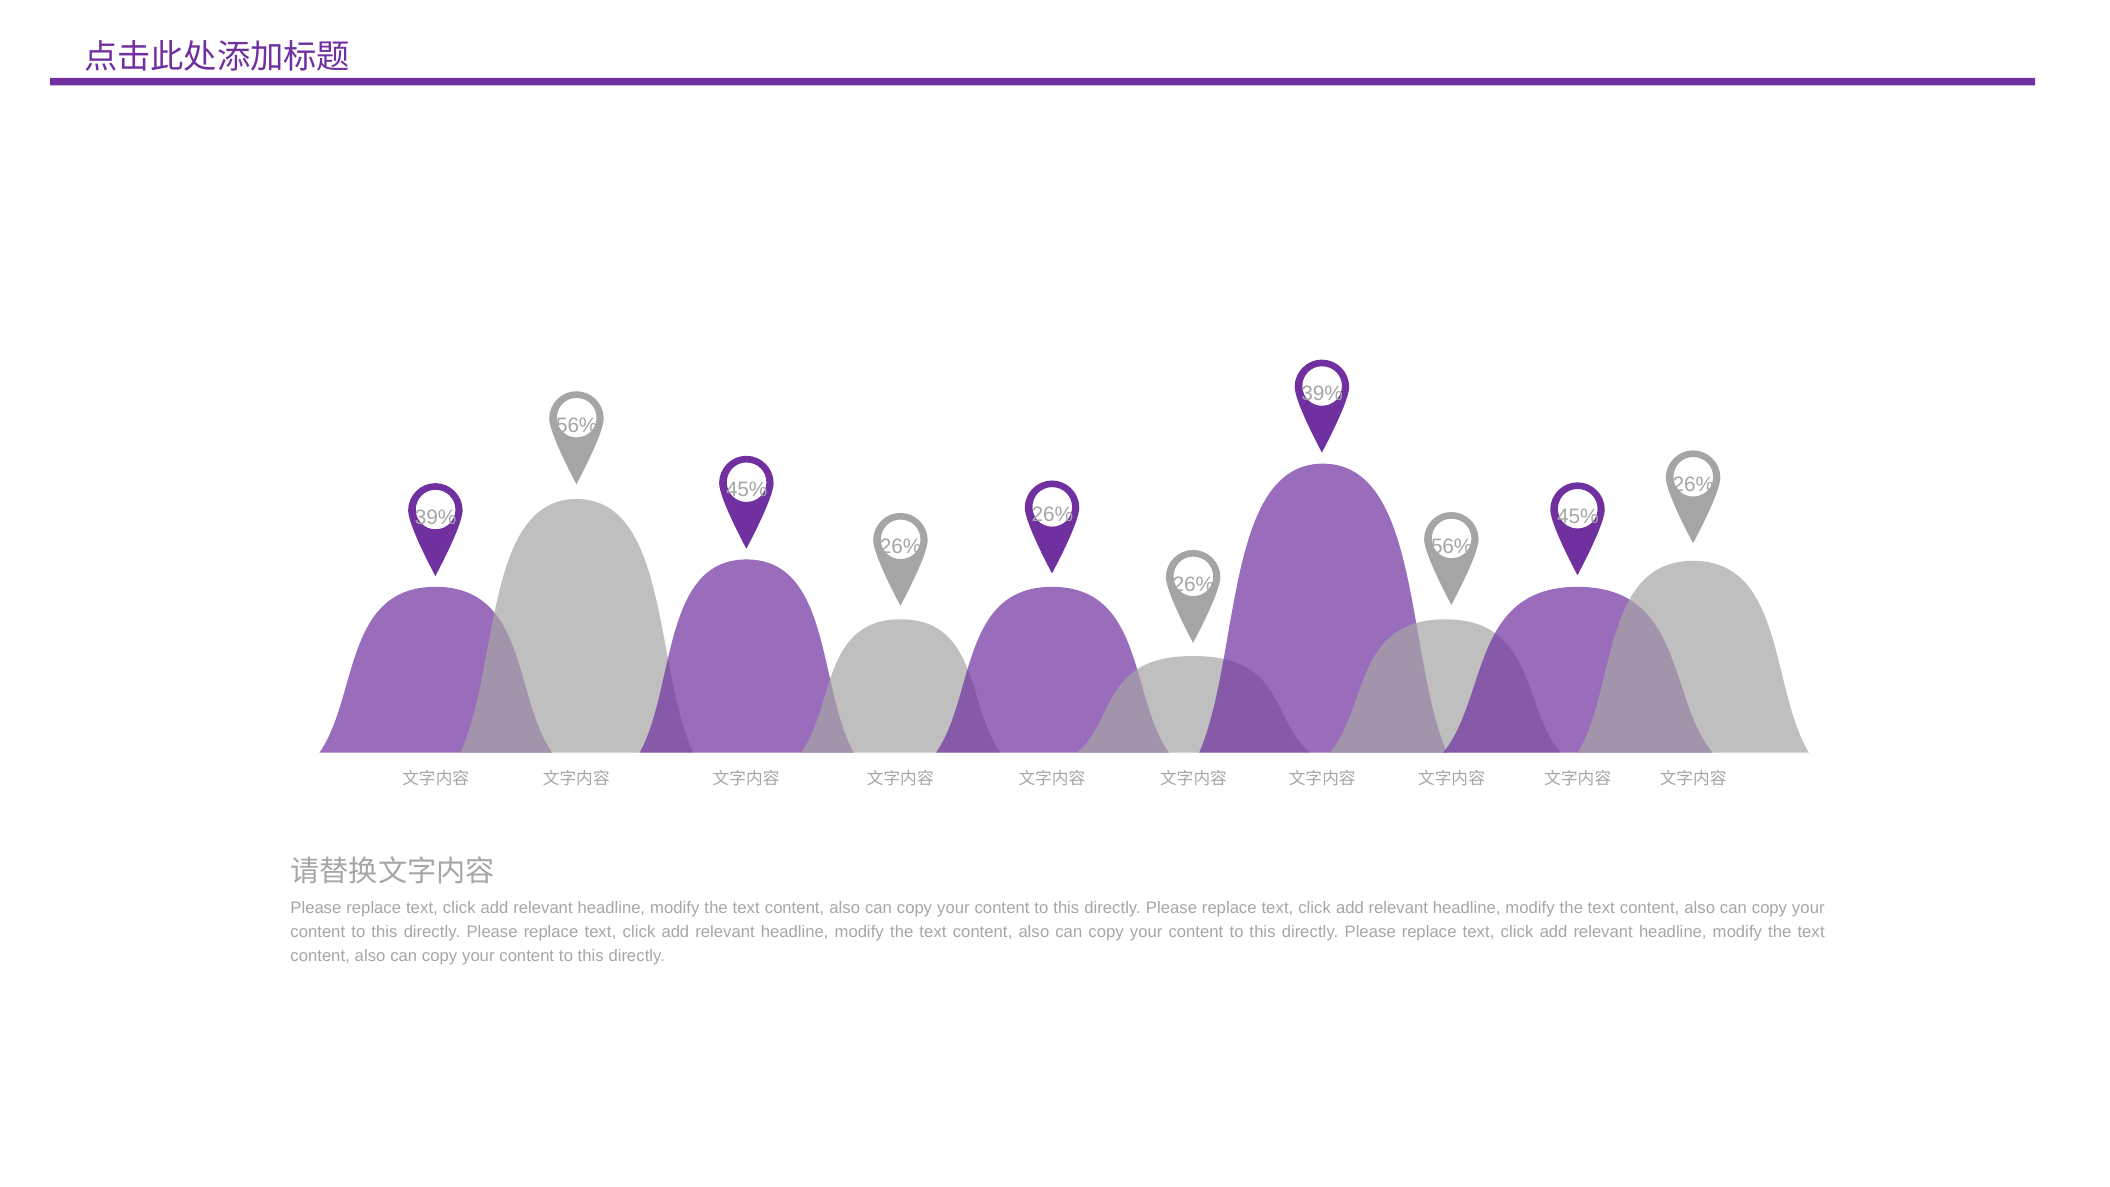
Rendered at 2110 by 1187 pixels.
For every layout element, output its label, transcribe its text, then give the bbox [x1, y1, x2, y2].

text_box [399, 483, 472, 577]
text_box 请替换文字内容 [290, 845, 506, 888]
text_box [1286, 359, 1359, 453]
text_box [319, 586, 553, 798]
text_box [1443, 586, 1577, 796]
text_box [1157, 549, 1199, 643]
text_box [1329, 619, 1443, 796]
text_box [1577, 560, 1809, 796]
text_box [1077, 656, 1199, 796]
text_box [1199, 463, 1448, 796]
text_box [1448, 511, 1488, 586]
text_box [460, 499, 694, 796]
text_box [639, 559, 854, 796]
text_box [935, 586, 1169, 796]
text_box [1657, 450, 1730, 544]
text_box Please replace text, click add relevant headline, modify the text content, also can copy your content to this directly. Please replace text, click add relevant headline, modify the text content, also can copy your content to this directly. Please replace text, click add relevant headline, modify the text content, also can copy your content to this directly. Please replace text, click add relevant headline, modify the text content, also can copy your content to this directly. [290, 892, 1828, 965]
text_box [864, 512, 937, 606]
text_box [710, 455, 783, 549]
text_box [1541, 482, 1614, 576]
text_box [1016, 480, 1089, 574]
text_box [800, 619, 935, 796]
text_box 点击此处添加标题 [69, 27, 380, 86]
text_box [540, 391, 613, 485]
